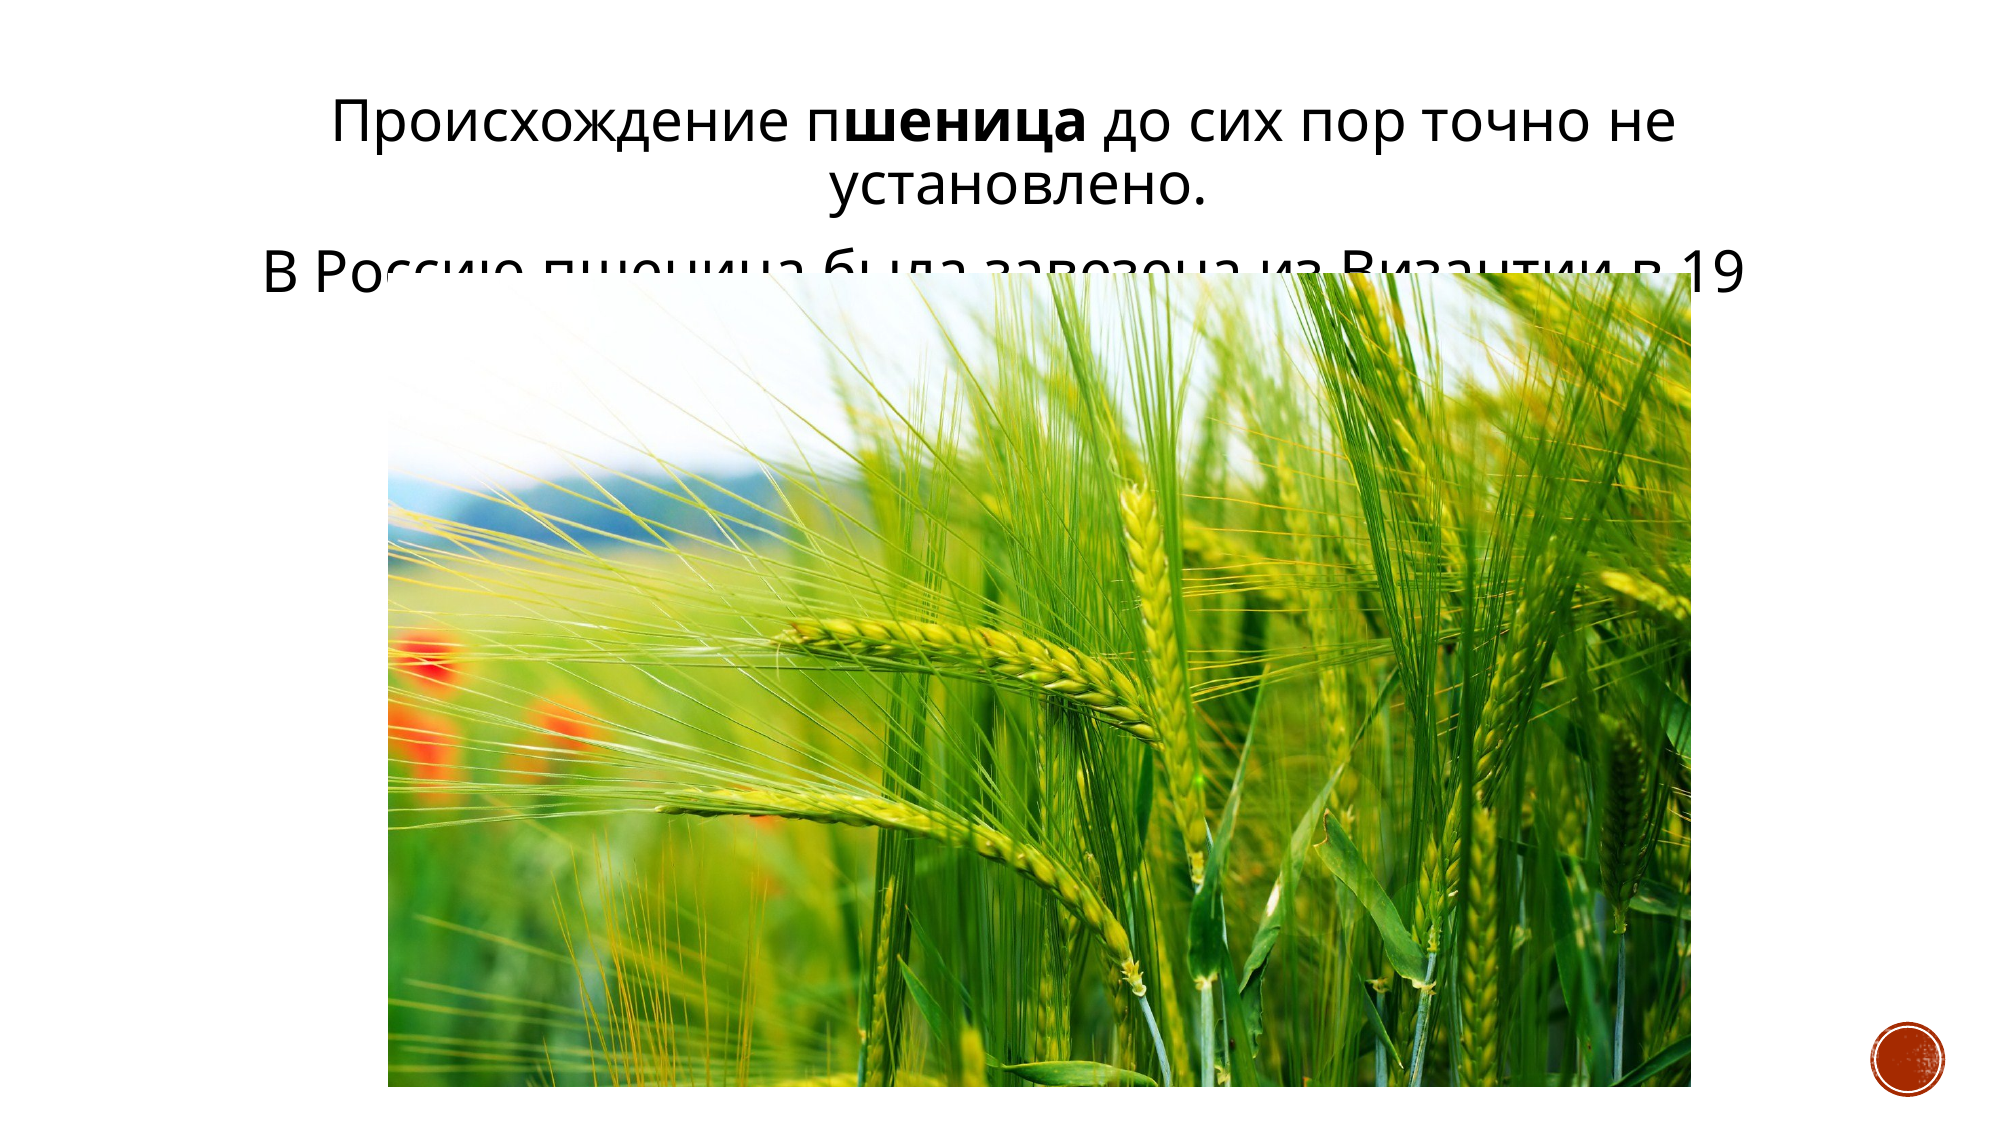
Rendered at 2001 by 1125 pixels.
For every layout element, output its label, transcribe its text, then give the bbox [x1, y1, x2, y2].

picture [388, 273, 1691, 1087]
list Происхождение пшеница до сих пор точно не установлено. В Россию пшеница была завезена из Византии в 19 веке. [178, 84, 1829, 749]
